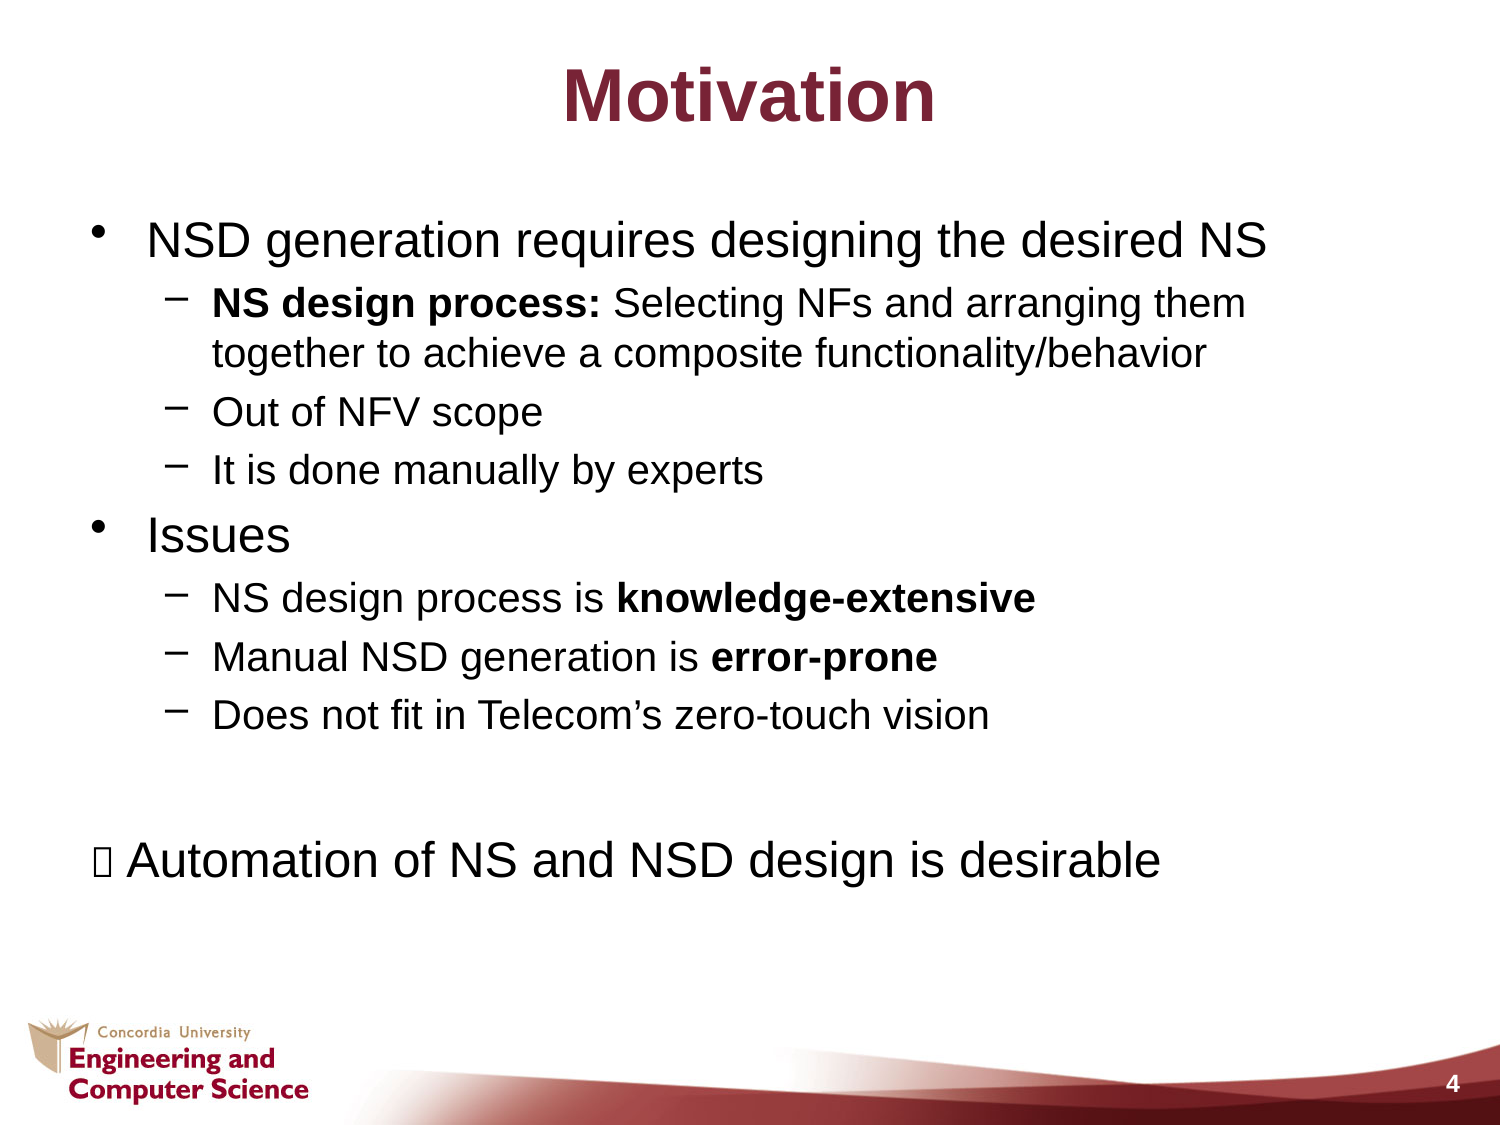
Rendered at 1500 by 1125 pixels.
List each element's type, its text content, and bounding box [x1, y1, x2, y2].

slide_number 4 [1387, 1052, 1475, 1113]
picture [0, 0, 1500, 1125]
list NSD generation requires designing the desired NS NS design process: Selecting NFs and arranging them together to achieve a composite functionality/behavior Out of NFV scope It is done manually by experts Issues NS design process is knowledge-extensive Manual NSD generation is error-prone Does not fit in Telecom’s zero-touch vision  Automation of NS and NSD design is desirable [74, 199, 1426, 1011]
title Motivation [112, 39, 1388, 158]
